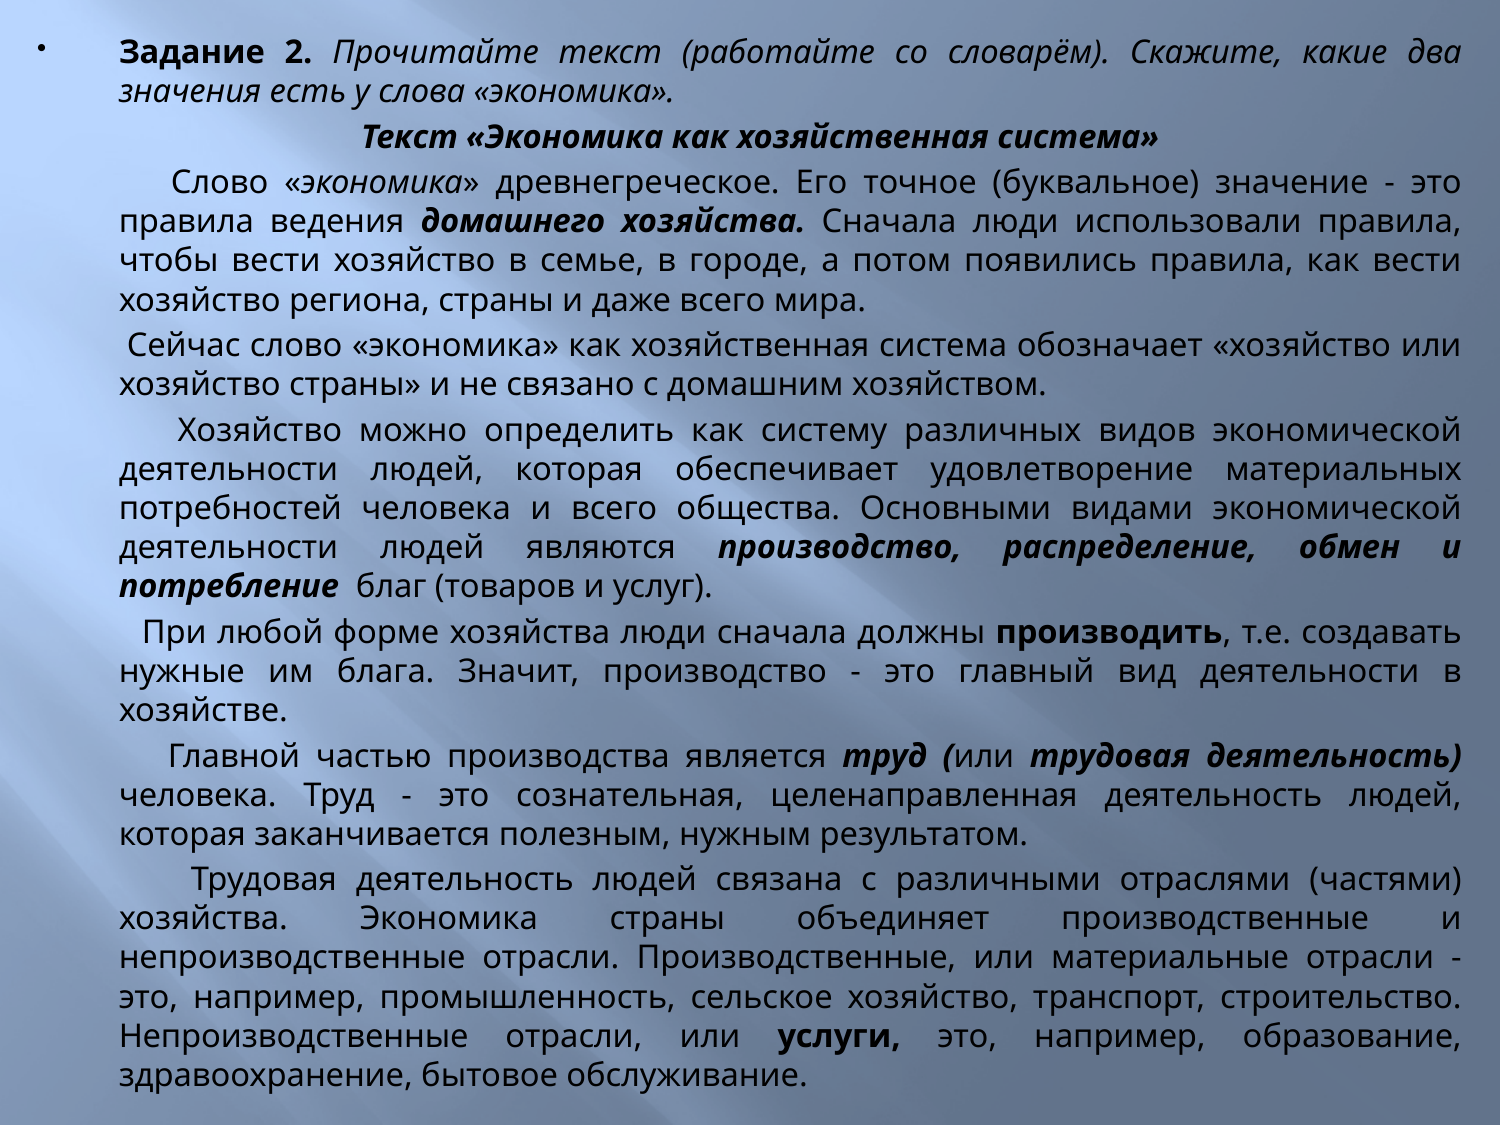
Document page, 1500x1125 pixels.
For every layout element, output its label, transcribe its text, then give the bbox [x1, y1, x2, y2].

list Задание 2. Прочитайте текст (работайте со словарём). Скажите, какие два значения есть у слова «экономика». Текст «Экономика как хозяйственная система» Слово «экономика» древнегреческое. Его точное (буквальное) значение - это правила ведения домашнего хозяйства. Сначала люди использовали правила, чтобы вести хозяйство в семье, в городе, а потом появились правила, как вести хозяйство региона, страны и даже всего мира. Сейчас слово «экономика» как хозяйственная система обозначает «хозяйство или хозяйство страны» и не связано с домашним хозяйством. Хозяйство можно определить как систему различных видов экономической деятельности людей, которая обеспечивает удовлетворение материальных потребностей человека и всего общества. Основными видами экономической деятельности людей являются производство, распределение, обмен и потребление благ (товаров и услуг). При любой форме хозяйства люди сначала должны производить, т.е. создавать нужные им блага. Значит, производство - это главный вид деятельности в хозяйстве. Главной частью производства является труд (или трудовая деятельность) человека. Труд - это сознательная, целенаправленная деятельность людей, которая заканчивается полезным, нужным результатом. Трудовая деятельность людей связана с различными отраслями (частями) хозяйства. Экономика страны объединяет производственные и непроизводственные отрасли. Производственные, или материальные отрасли - это, например, промышленность, сельское хозяйство, транспорт, строительство. Непроизводственные отрасли, или услуги, это, например, образование, здравоохранение, бытовое обслуживание. [23, 23, 1477, 1102]
